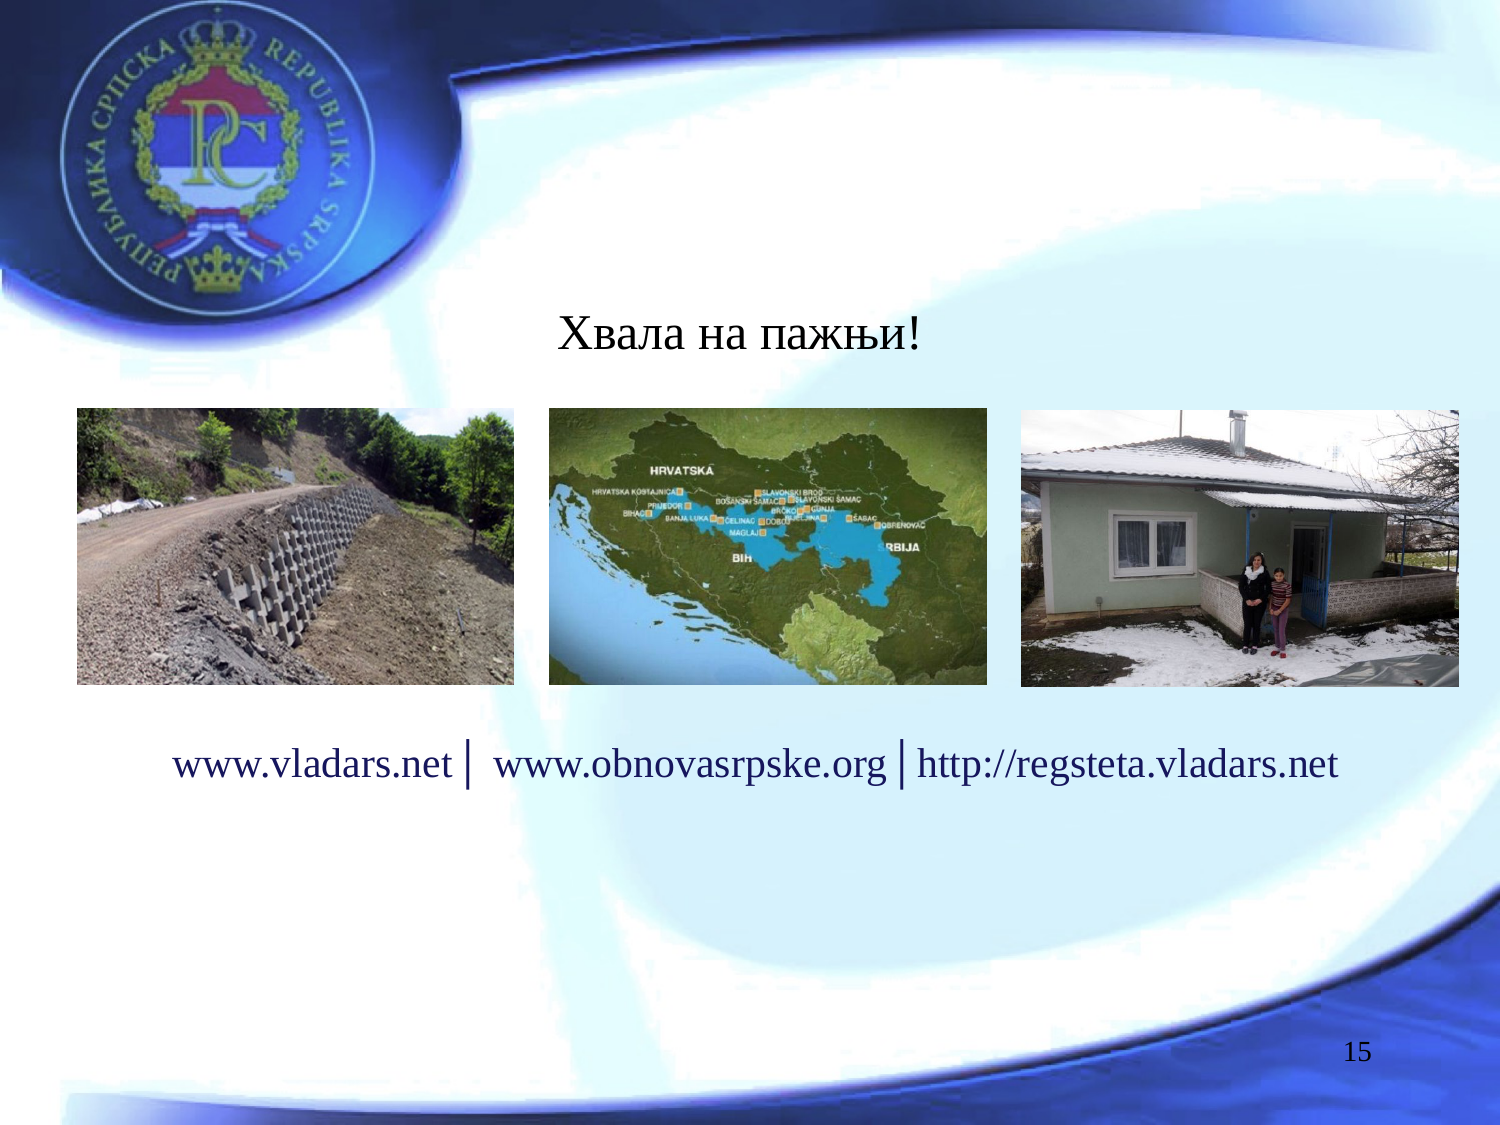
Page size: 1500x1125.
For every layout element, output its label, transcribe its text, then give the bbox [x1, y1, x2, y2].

picture [0, 0, 1500, 1125]
list www.vladars.net│ www.obnovasrpske.org│http://regsteta.vladars.net [29, 727, 1483, 870]
text_box Хвала на пажњи! [542, 231, 939, 367]
slide_number 15 [1074, 1024, 1388, 1101]
